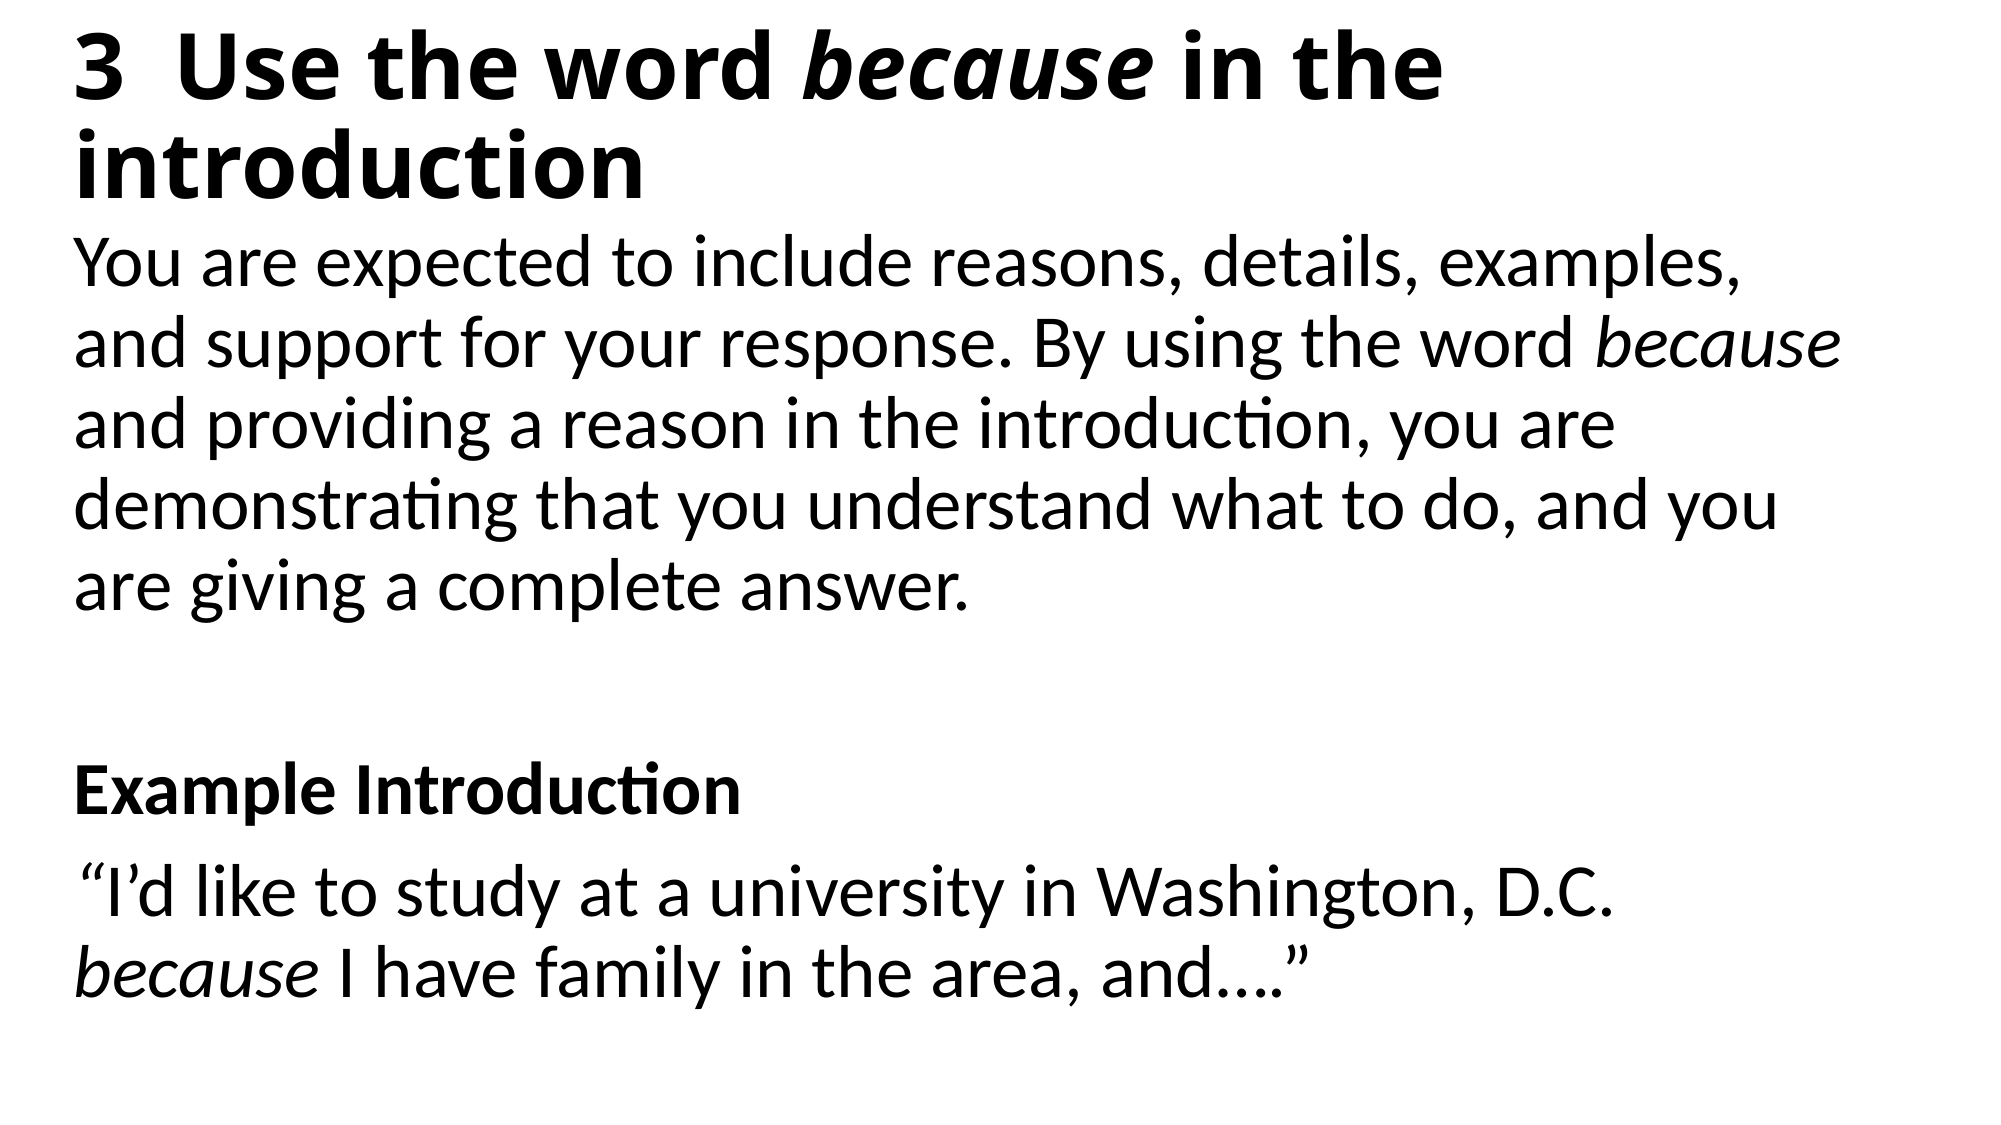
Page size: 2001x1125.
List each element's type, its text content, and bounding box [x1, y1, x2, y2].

title 3 Use the word because in the introduction [58, 59, 1863, 180]
list You are expected to include reasons, details, examples, and support for your response. By using the word because and providing a reason in the introduction, you are demonstrating that you understand what to do, and you are giving a complete answer. Example Introduction “I’d like to study at a university in Washington, D.C. because I have family in the area, and….” [58, 214, 1863, 1095]
